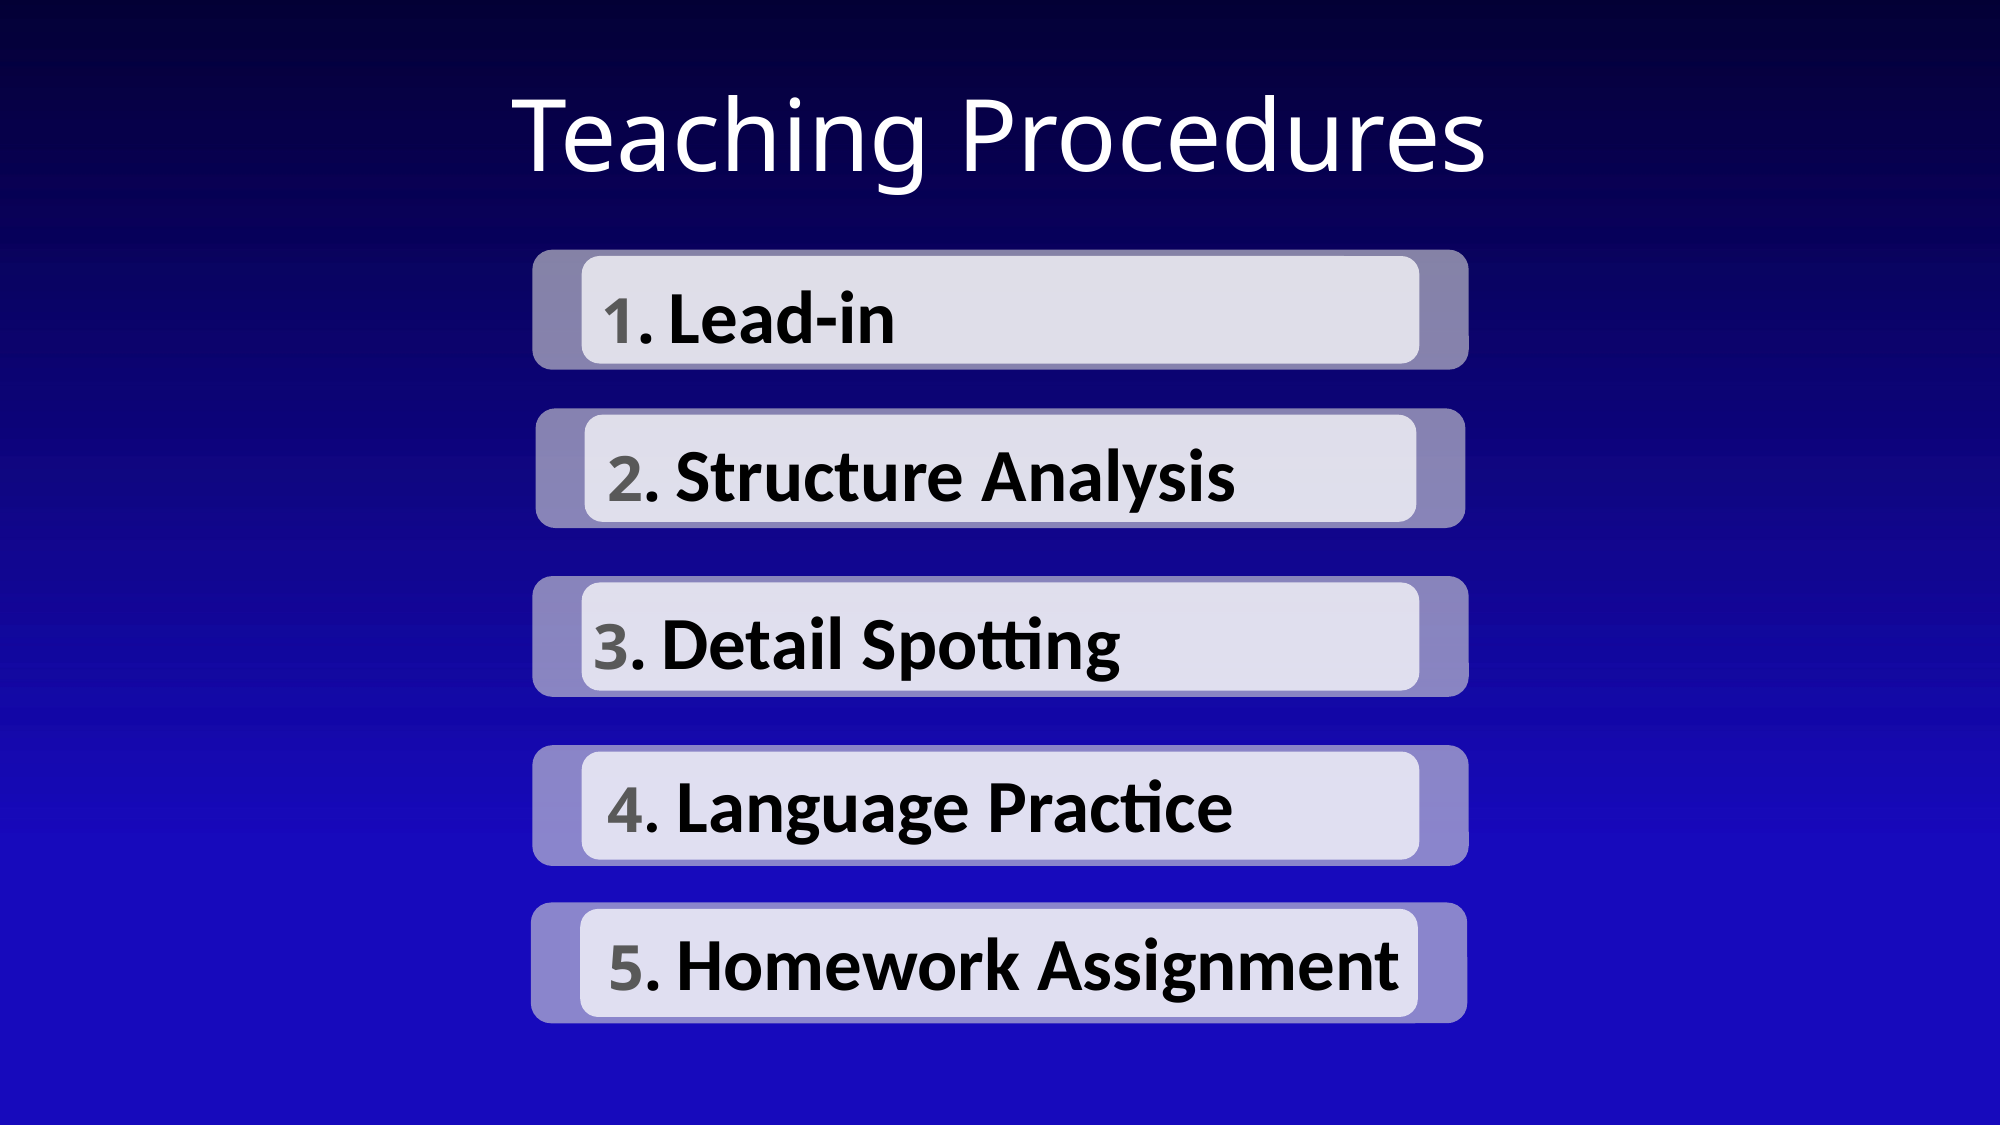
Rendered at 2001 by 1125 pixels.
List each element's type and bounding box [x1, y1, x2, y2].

text_box [535, 408, 1466, 572]
text_box [532, 745, 1469, 909]
text_box [532, 249, 1469, 413]
text_box [532, 576, 1469, 740]
text_box [530, 902, 1468, 1067]
picture [0, 0, 2000, 1125]
